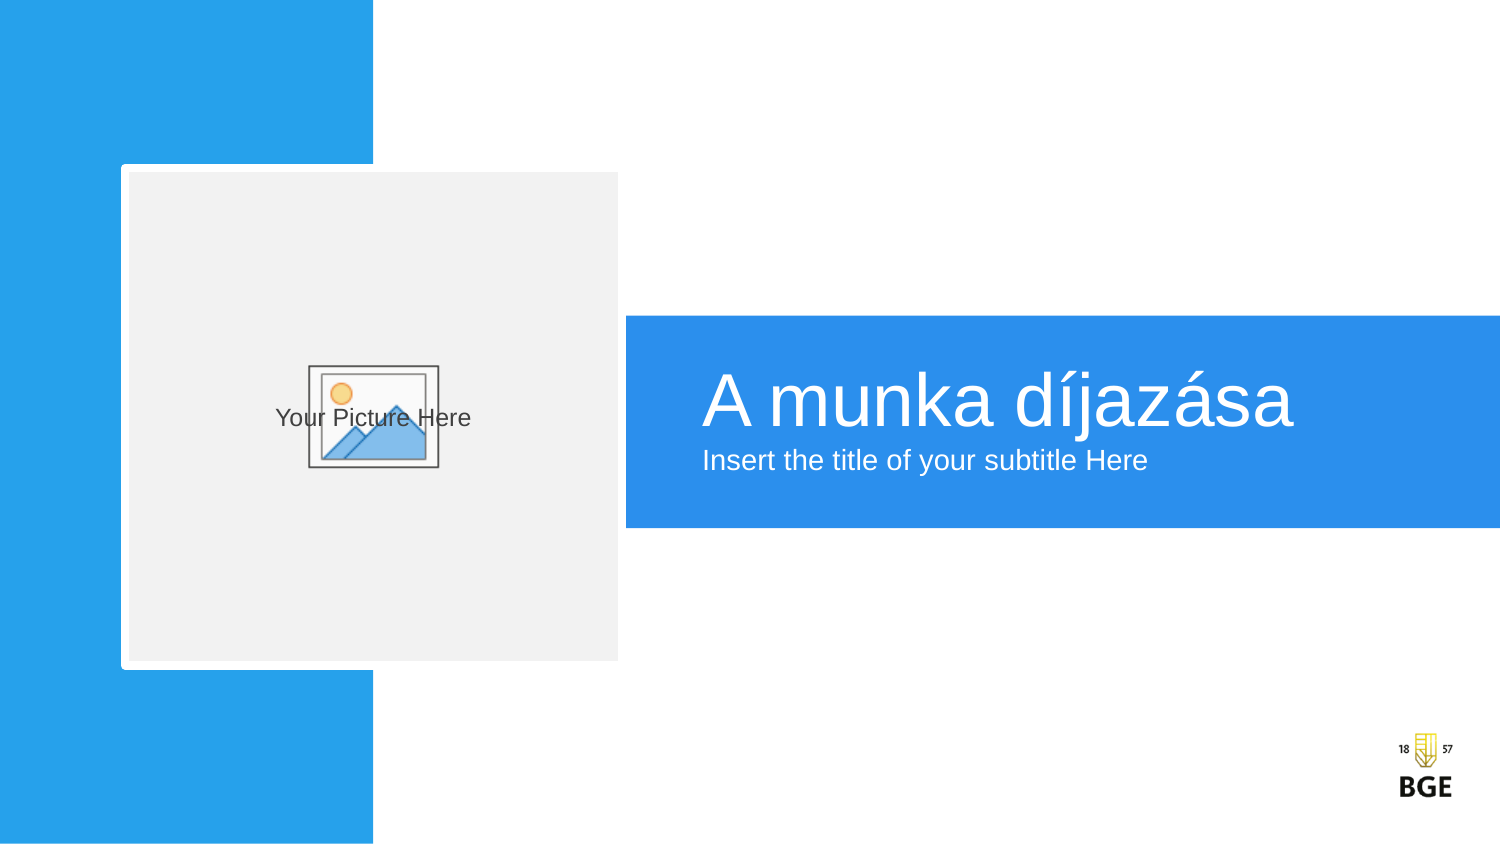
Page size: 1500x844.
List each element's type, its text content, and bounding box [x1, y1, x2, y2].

list A munka díjazása [687, 357, 1500, 435]
picture [128, 171, 619, 662]
picture [1388, 727, 1460, 803]
list Insert the title of your subtitle Here [687, 435, 1500, 483]
